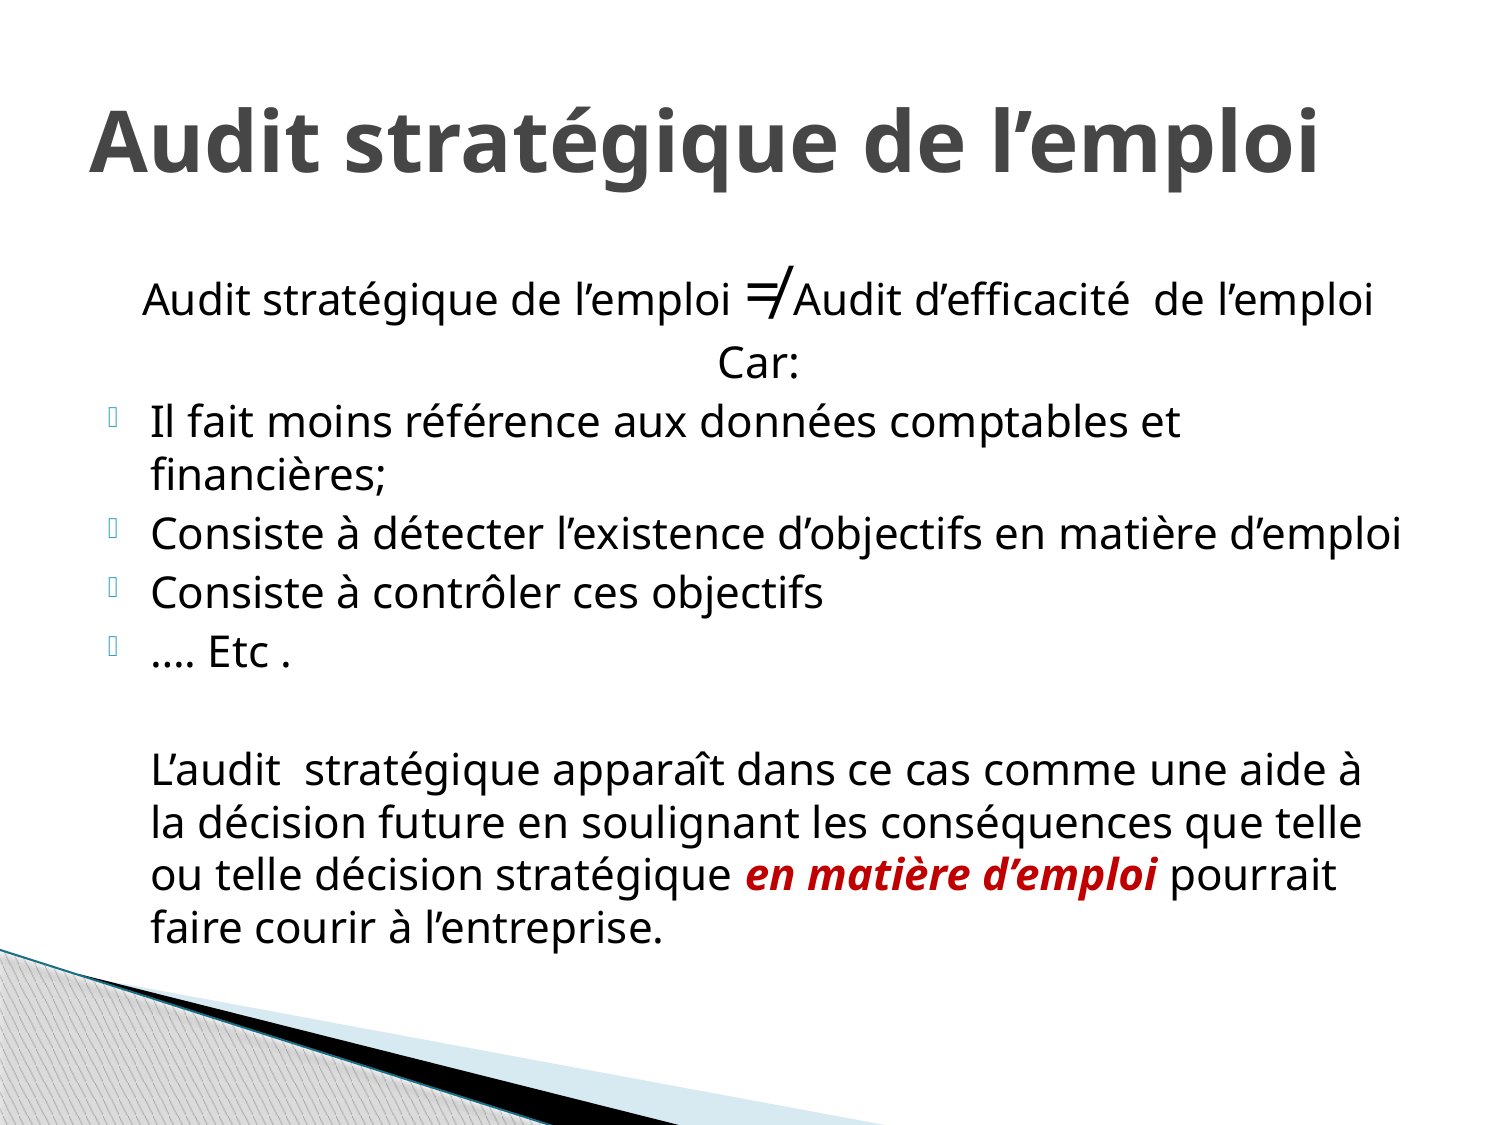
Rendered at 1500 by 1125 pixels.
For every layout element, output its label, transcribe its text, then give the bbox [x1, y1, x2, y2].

title Audit stratégique de l’emploi [75, 45, 1425, 233]
list Audit stratégique de l’emploi ≠ Audit d’efficacité de l’emploi Car: Il fait moins référence aux données comptables et financières; Consiste à détecter l’existence d’objectifs en matière d’emploi Consiste à contrôler ces objectifs …. Etc . L’audit stratégique apparaît dans ce cas comme une aide à la décision future en soulignant les conséquences que telle ou telle décision stratégique en matière d’emploi pourrait faire courir à l’entreprise. [75, 243, 1425, 986]
